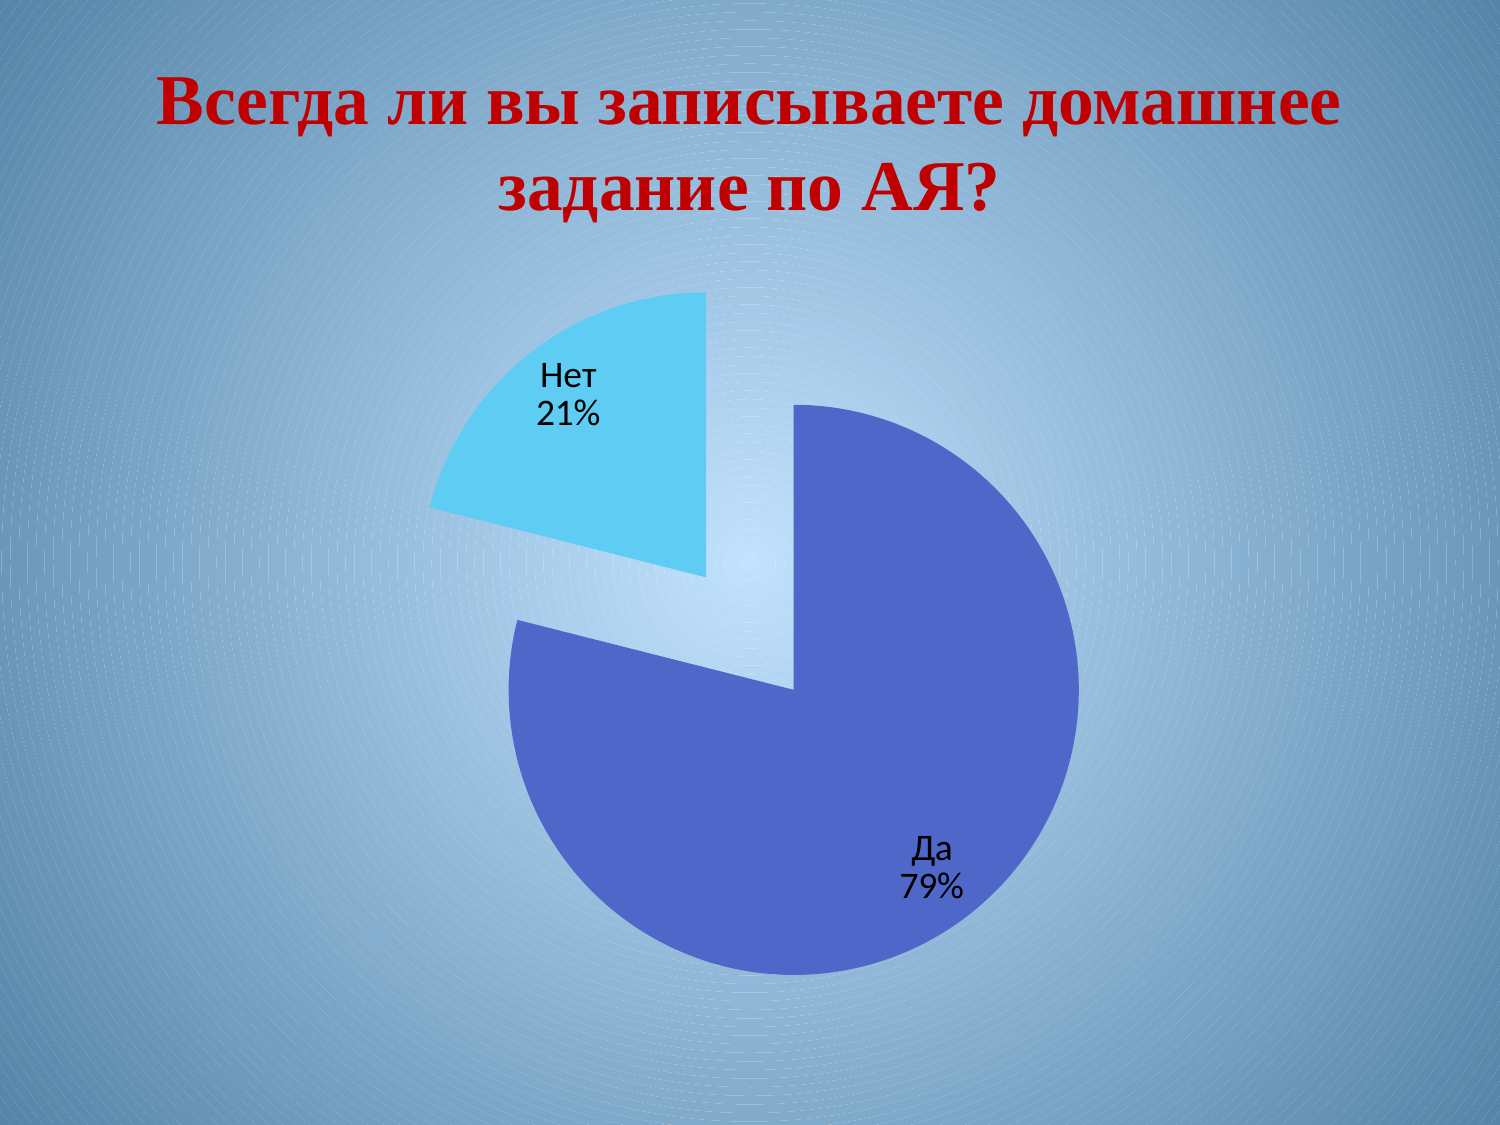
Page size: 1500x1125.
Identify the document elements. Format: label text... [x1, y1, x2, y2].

chart [74, 262, 1426, 1006]
title Всегда ли вы записываете домашнее задание по АЯ? [75, 45, 1425, 233]
